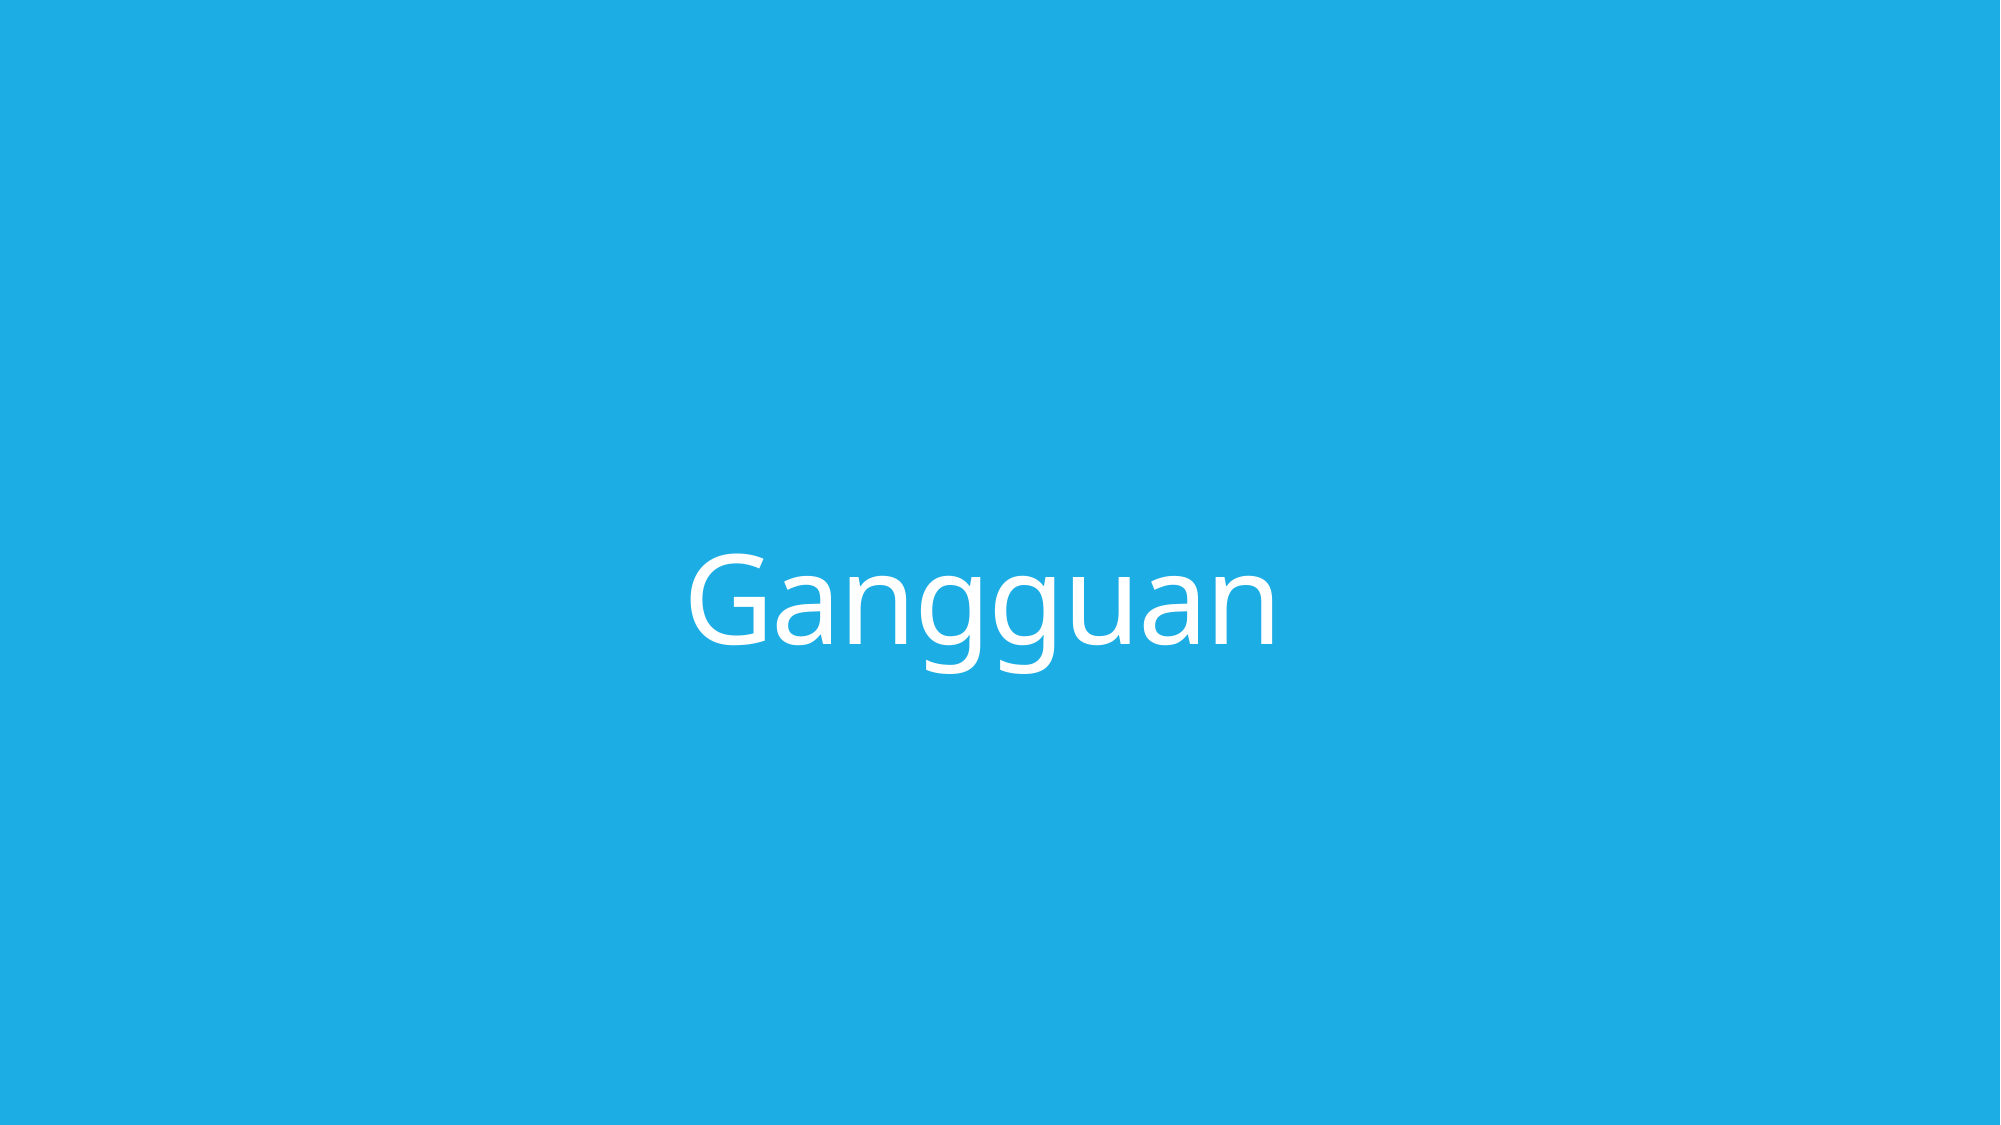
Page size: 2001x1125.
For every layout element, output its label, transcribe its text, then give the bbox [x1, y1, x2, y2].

title Gangguan [98, 126, 1868, 677]
